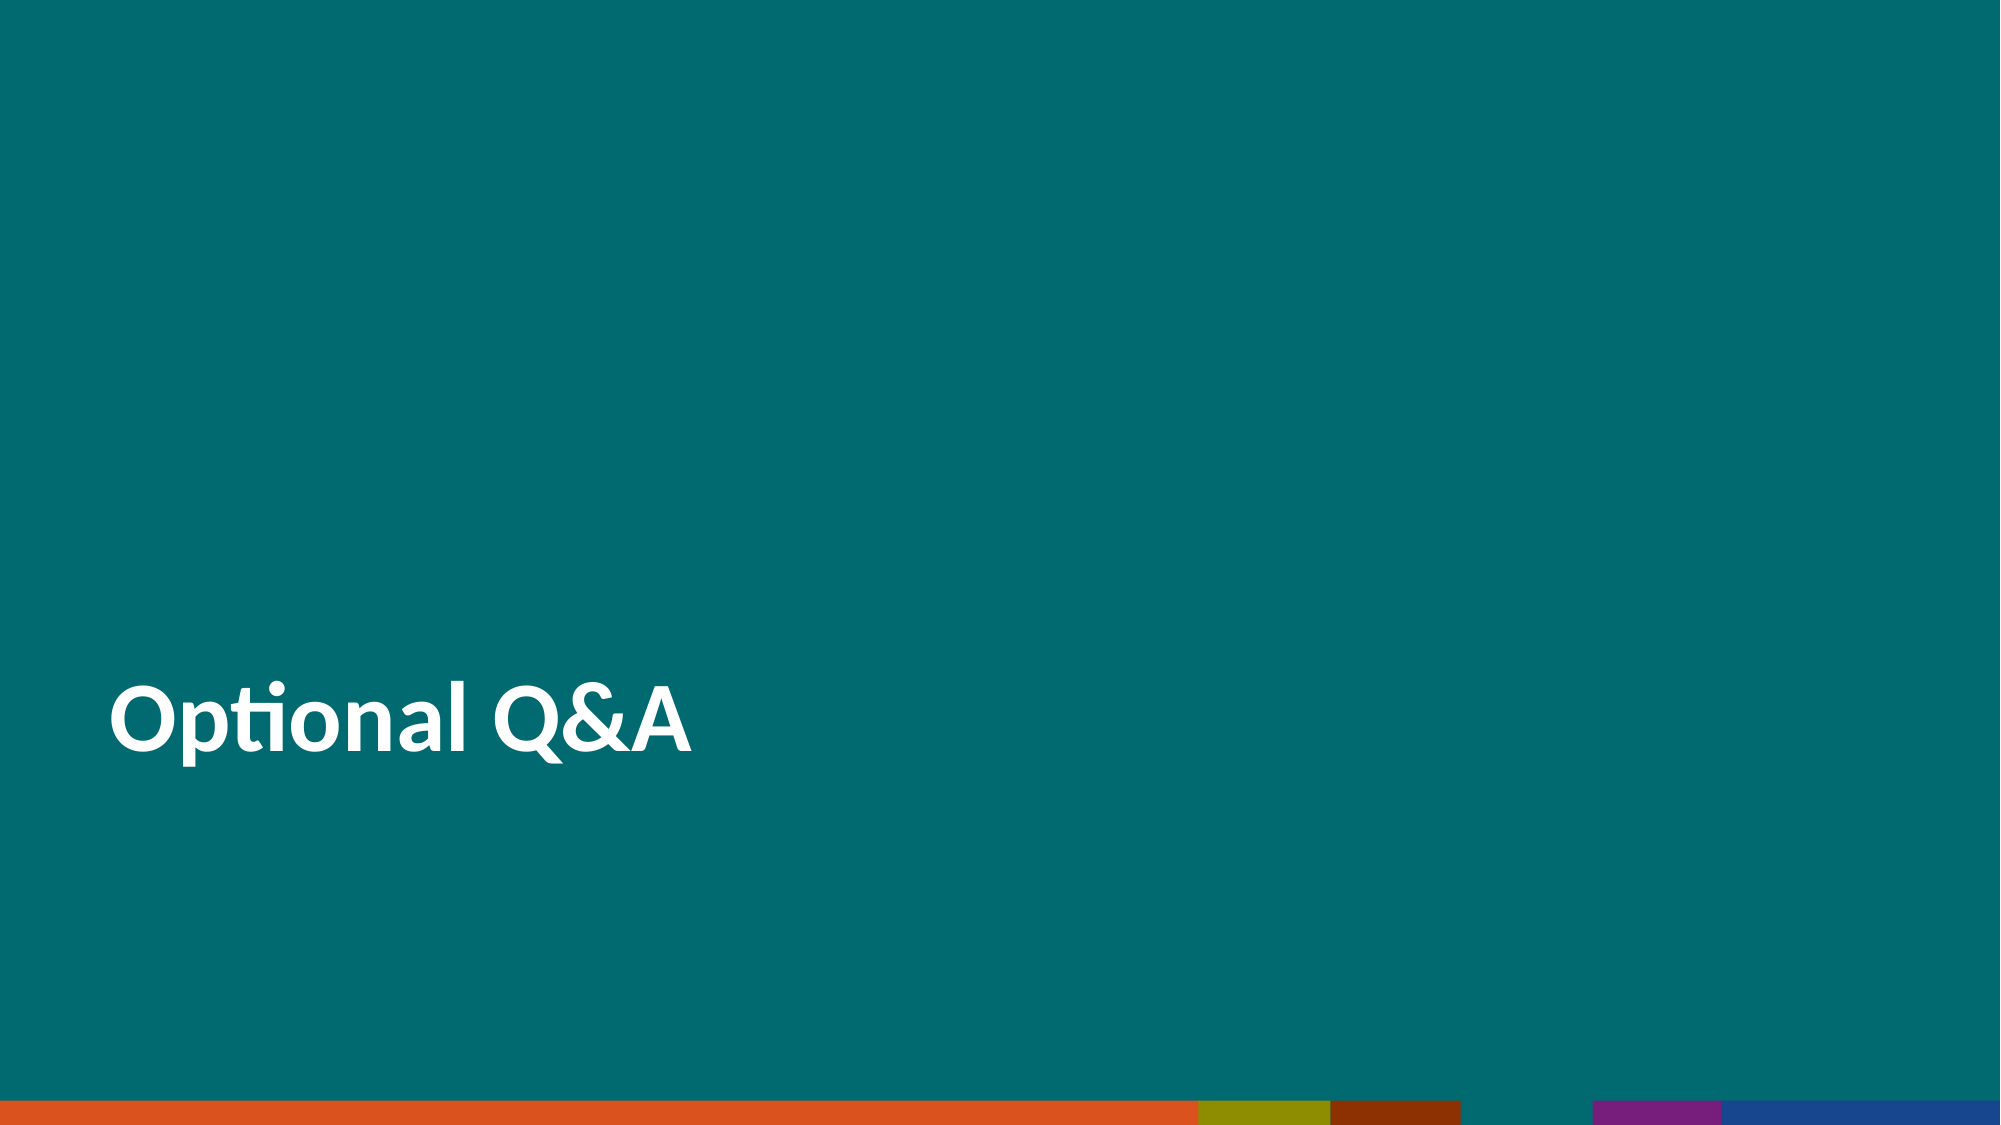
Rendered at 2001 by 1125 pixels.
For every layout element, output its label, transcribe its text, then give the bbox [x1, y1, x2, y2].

list Optional Q&A [94, 672, 1900, 798]
